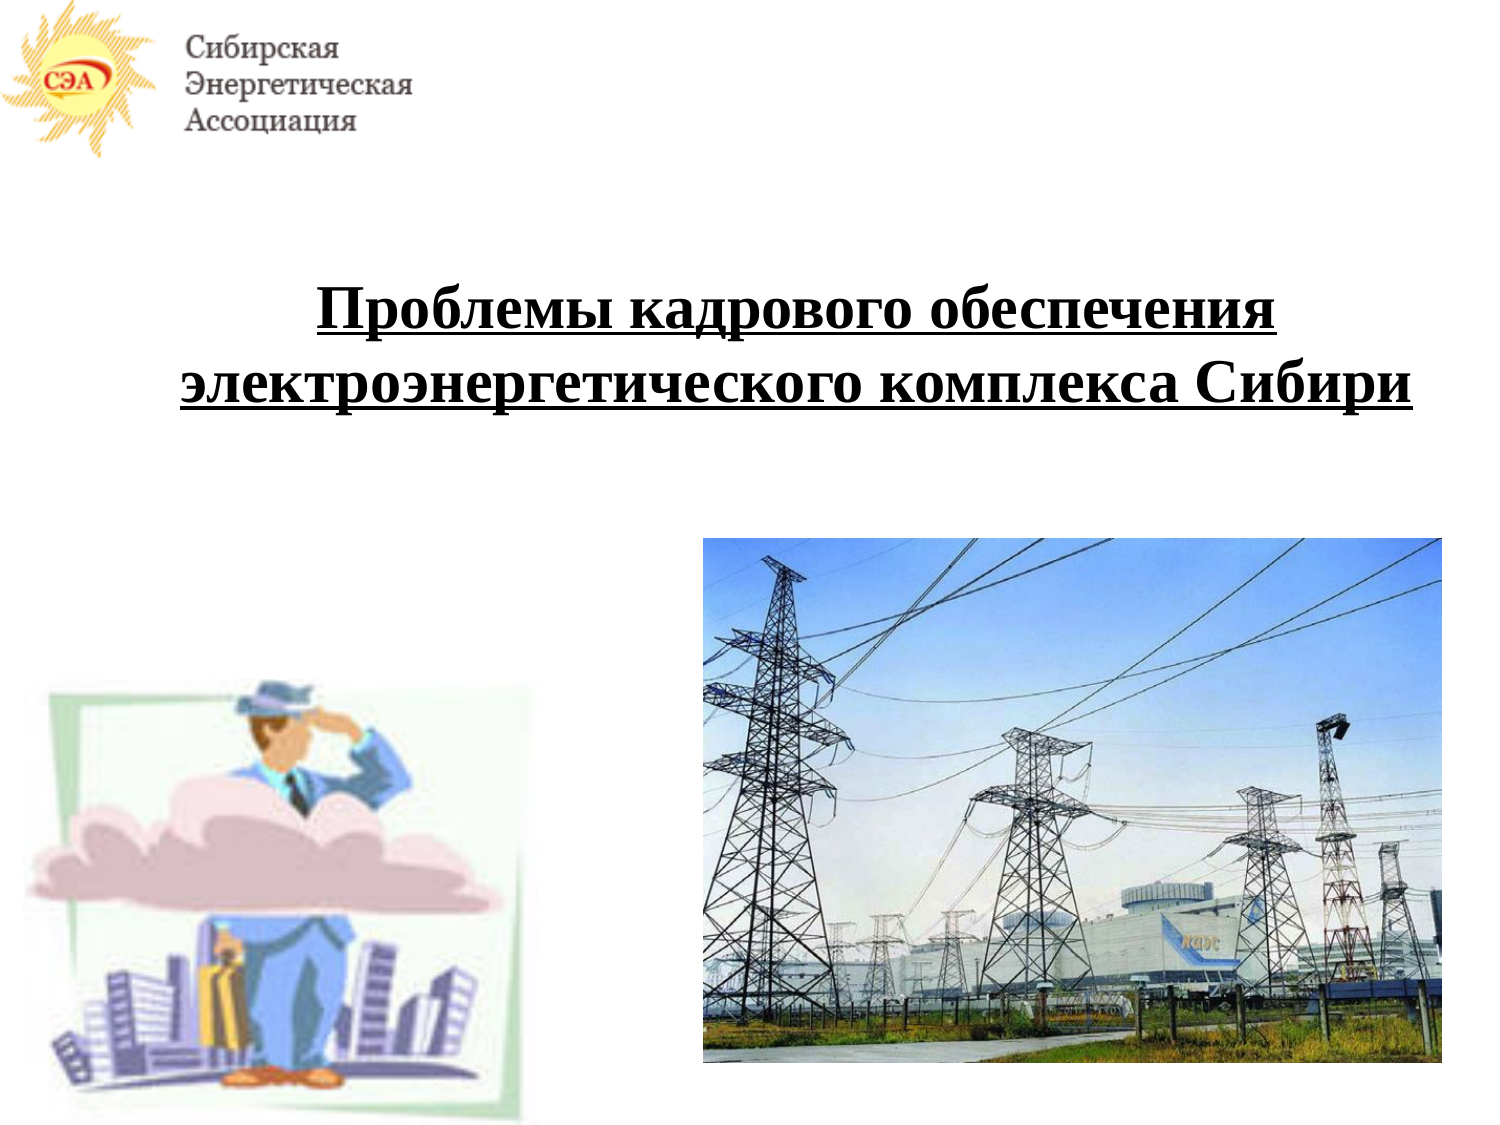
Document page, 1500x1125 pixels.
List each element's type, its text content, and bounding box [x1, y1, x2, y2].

picture [702, 538, 1442, 1063]
picture [0, 0, 420, 159]
title Проблемы кадрового обеспечения электроэнергетического комплекса Сибири [159, 219, 1435, 462]
picture [23, 679, 538, 1125]
